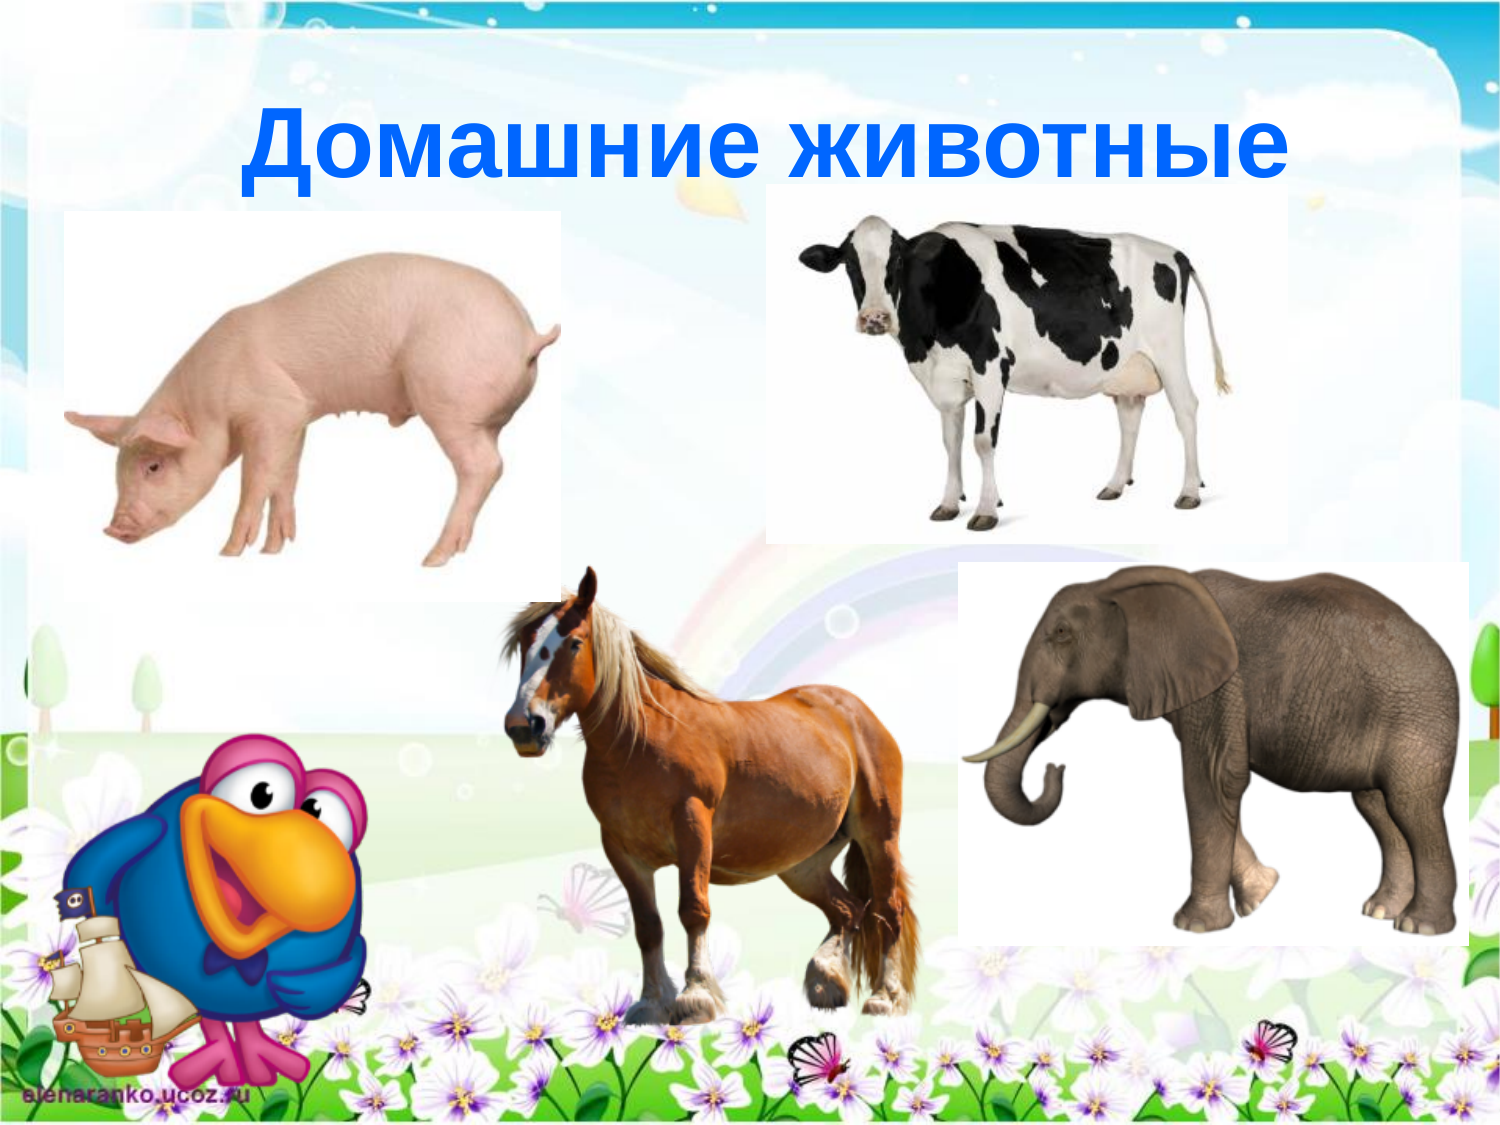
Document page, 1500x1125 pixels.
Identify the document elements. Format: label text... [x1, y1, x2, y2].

picture [0, 0, 1500, 1125]
text_box Домашние животные [226, 69, 1307, 205]
